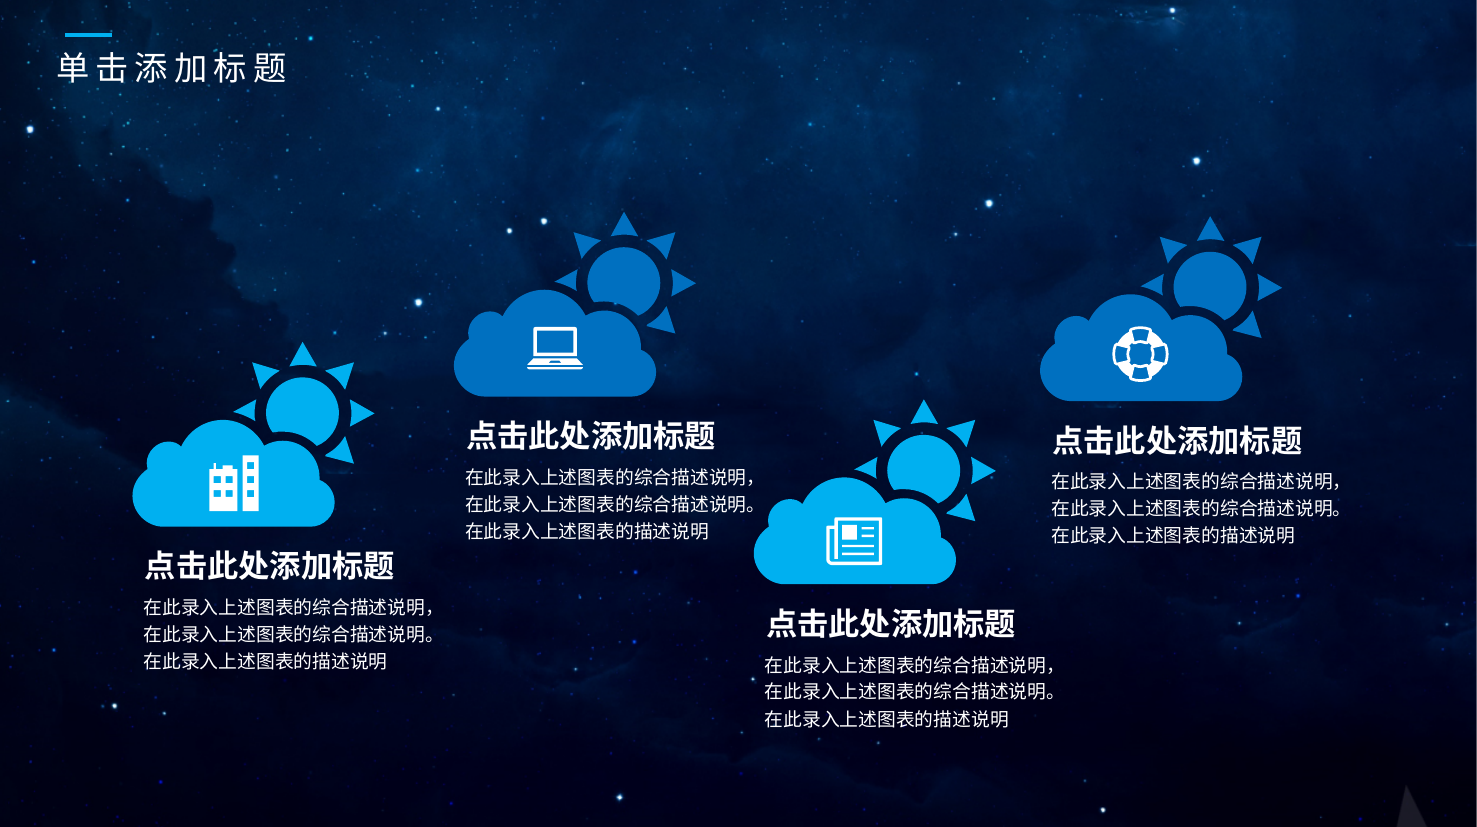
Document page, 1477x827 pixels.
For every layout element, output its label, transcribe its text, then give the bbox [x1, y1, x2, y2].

text_box 点击此处添加标题 [133, 541, 407, 590]
picture [0, 0, 1477, 827]
text_box 单击添加标题 [41, 49, 313, 95]
text_box 点击此处添加标题 [1041, 415, 1314, 464]
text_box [753, 399, 997, 585]
text_box 在此录入上述图表的综合描述说明，在此录入上述图表的综合描述说明。在此录入上述图表的描述说明 [453, 455, 748, 548]
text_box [132, 341, 375, 527]
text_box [1039, 215, 1283, 402]
text_box 点击此处添加标题 [755, 598, 1028, 648]
text_box 在此录入上述图表的综合描述说明，在此录入上述图表的综合描述说明。在此录入上述图表的描述说明 [132, 585, 465, 678]
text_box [453, 211, 697, 397]
text_box 在此录入上述图表的综合描述说明，在此录入上述图表的综合描述说明。在此录入上述图表的描述说明 [1040, 460, 1372, 553]
text_box 点击此处添加标题 [455, 410, 728, 460]
text_box 在此录入上述图表的综合描述说明，在此录入上述图表的综合描述说明。在此录入上述图表的描述说明 [753, 643, 1086, 736]
